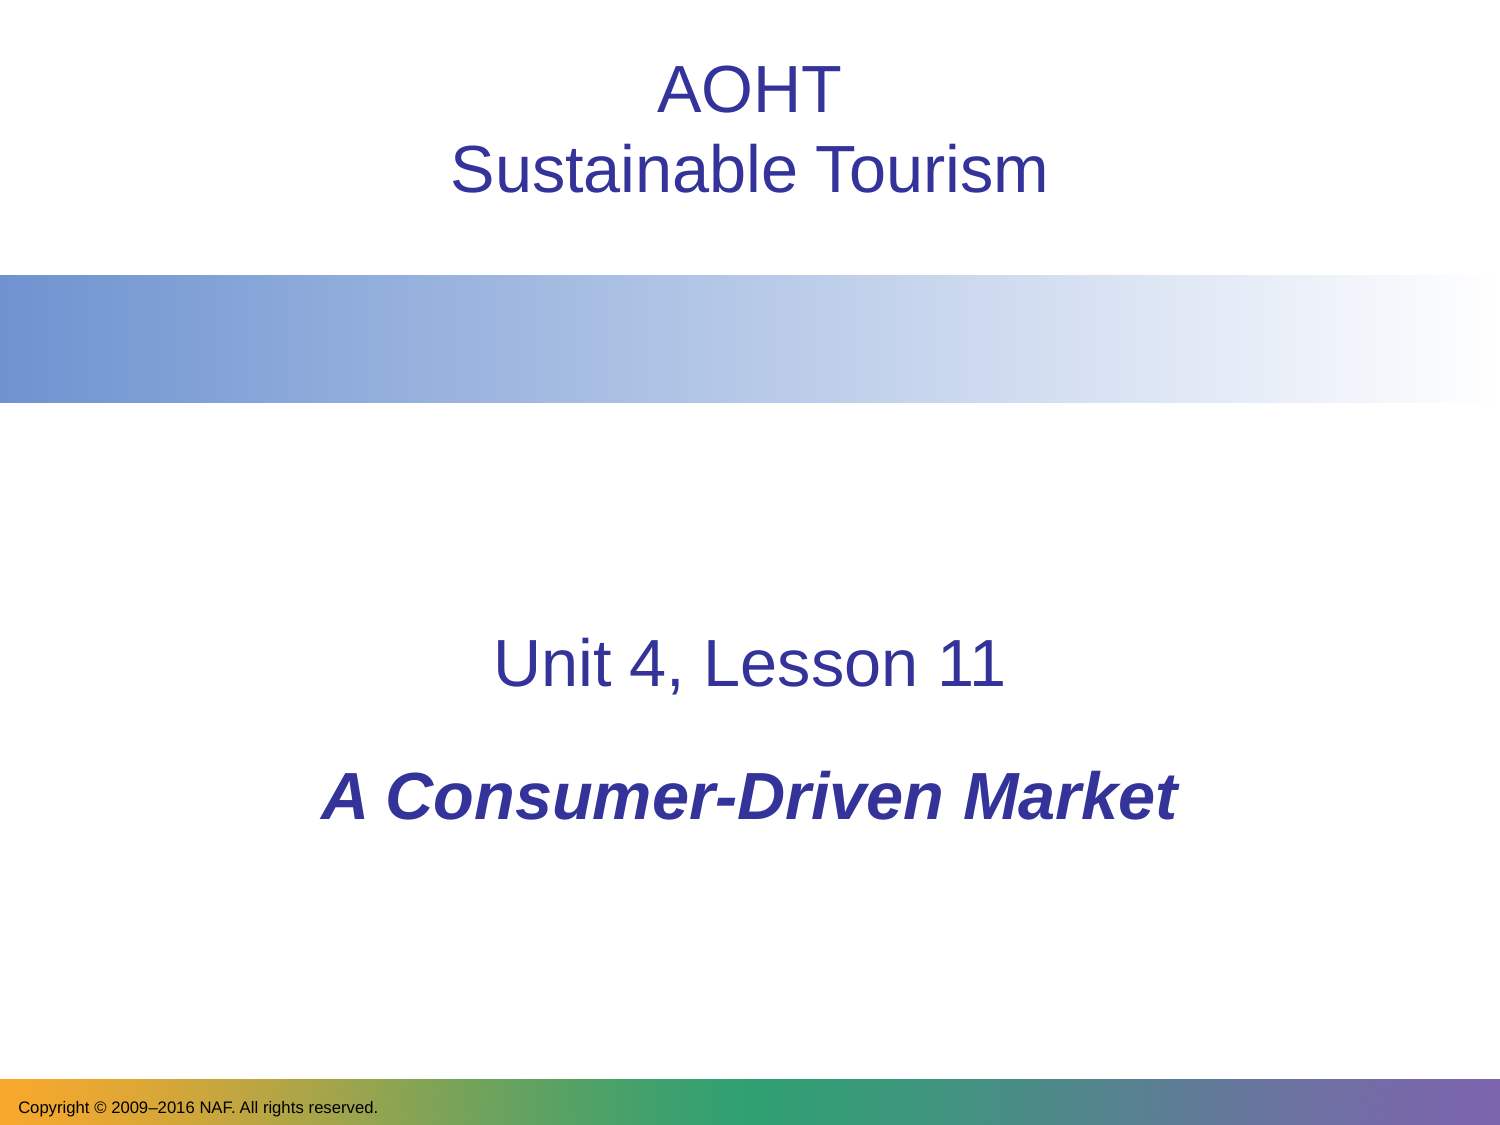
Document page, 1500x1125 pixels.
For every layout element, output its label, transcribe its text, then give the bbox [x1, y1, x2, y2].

title AOHT Sustainable Tourism [0, 32, 1500, 221]
text_box Copyright © 2009–2016 NAF. All rights reserved. [3, 1091, 394, 1124]
picture [0, 1079, 1500, 1125]
list Unit 4, Lesson 11 A Consumer-Driven Market [0, 612, 1500, 988]
